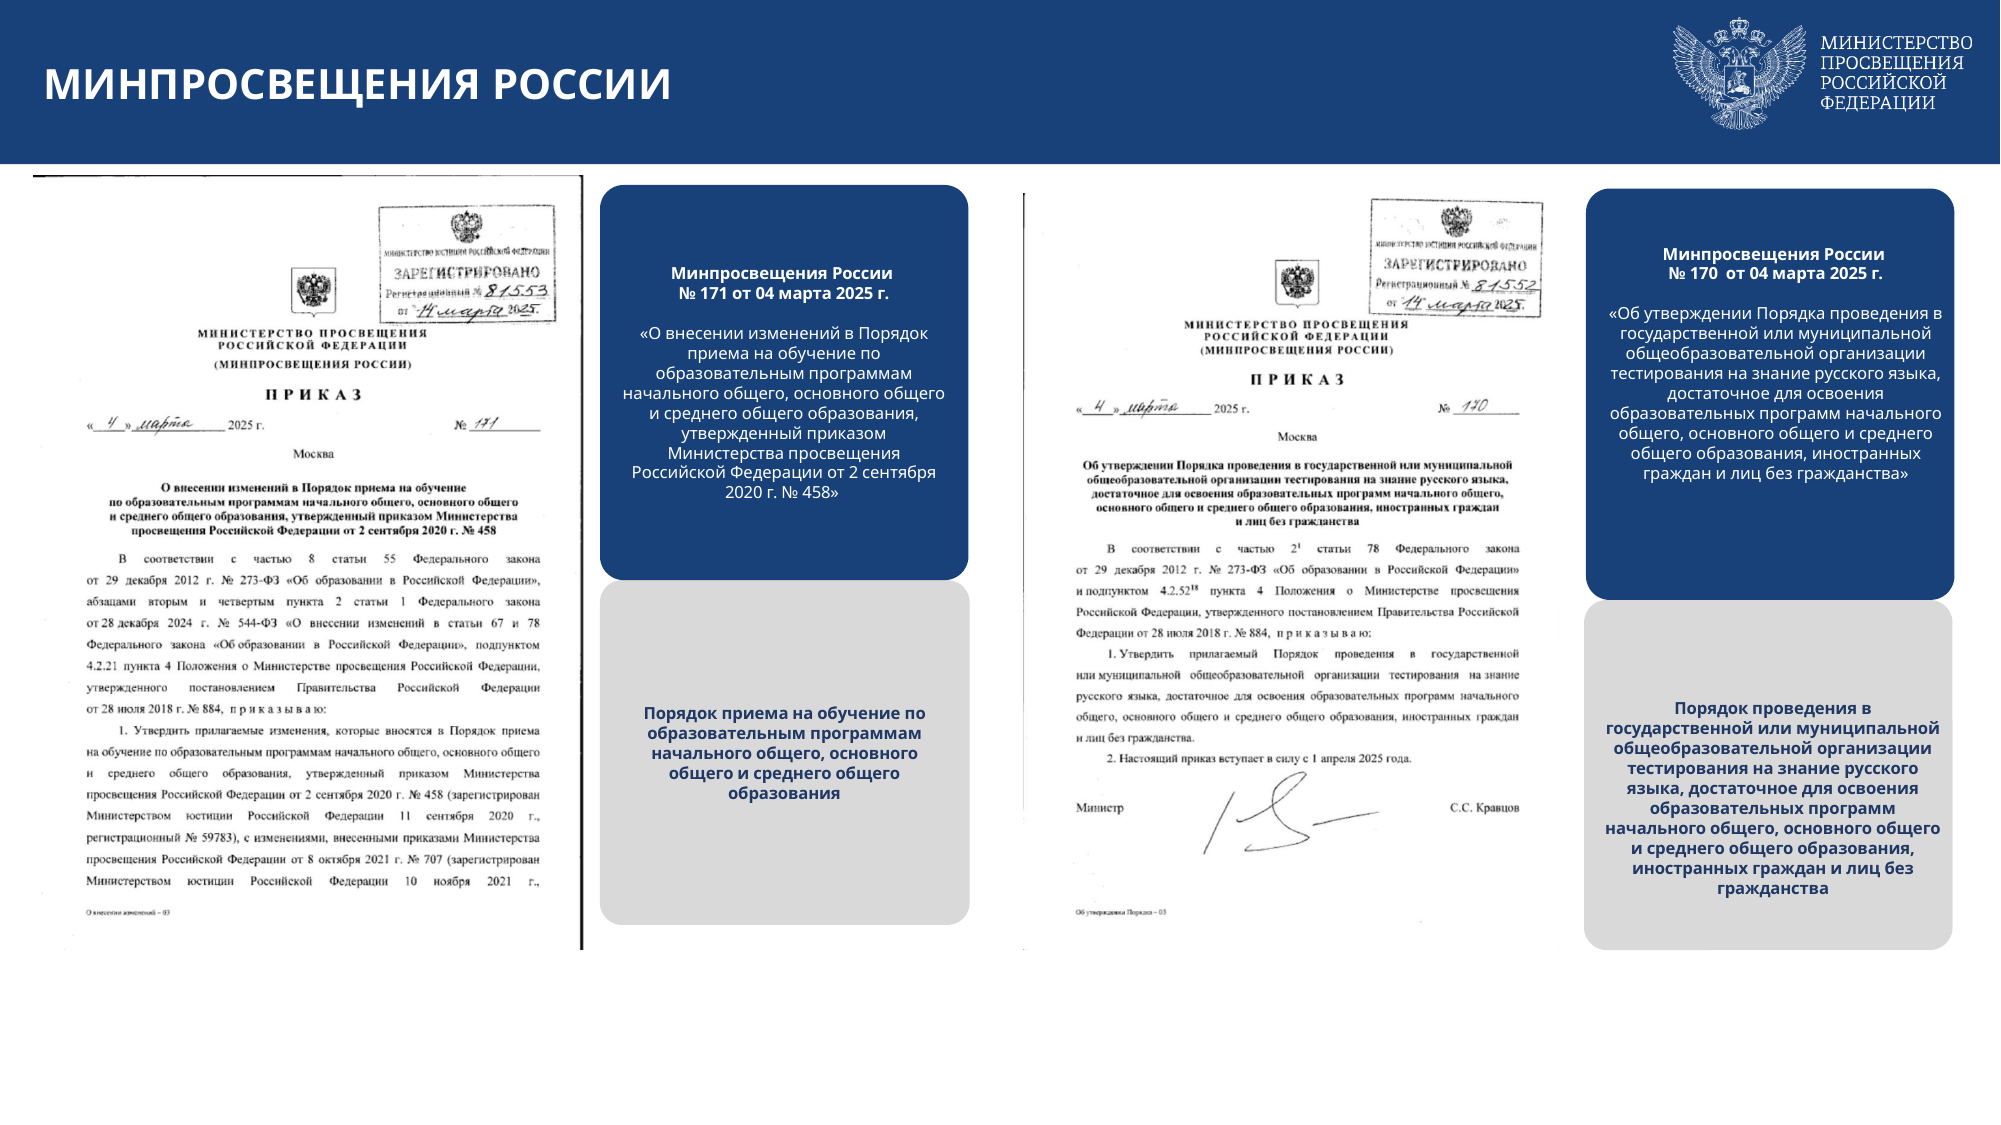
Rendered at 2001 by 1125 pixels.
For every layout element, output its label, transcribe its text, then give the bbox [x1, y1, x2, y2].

text_box МИНПРОСВЕЩЕНИЯ РОССИИ [28, 50, 1623, 116]
picture [1673, 17, 1972, 130]
picture [1023, 193, 1559, 950]
text_box Порядок проведения в государственной или муниципальной общеобразовательной организации тестирования на знание русского языка, достаточное для освоения образовательных программ начального общего, основного общего и среднего общего образования, иностранных граждан и лиц без гражданства [1589, 612, 1957, 904]
text_box Порядок приема на обучение по образовательным программам начального общего, основного общего и среднего общего образования [598, 580, 971, 926]
picture [33, 175, 584, 950]
text_box [1583, 599, 1954, 952]
text_box Минпросвещения России № 171 от 04 марта 2025 г. «О внесении изменений в Порядок приема на обучение по образовательным программам начального общего, основного общего и среднего общего образования, утвержденный приказом Министерства просвещения Российской Федерации от 2 сентября 2020 г. № 458» [598, 183, 970, 582]
text_box [0, 0, 2000, 165]
text_box Минпросвещения России № 170 от 04 марта 2025 г. «Об утверждении Порядка проведения в государственной или муниципальной общеобразовательной организации тестирования на знание русского языка, достаточное для освоения образовательных программ начального общего, основного общего и среднего общего образования, иностранных граждан и лиц без гражданства» [1589, 237, 1963, 489]
text_box [1584, 187, 1956, 601]
